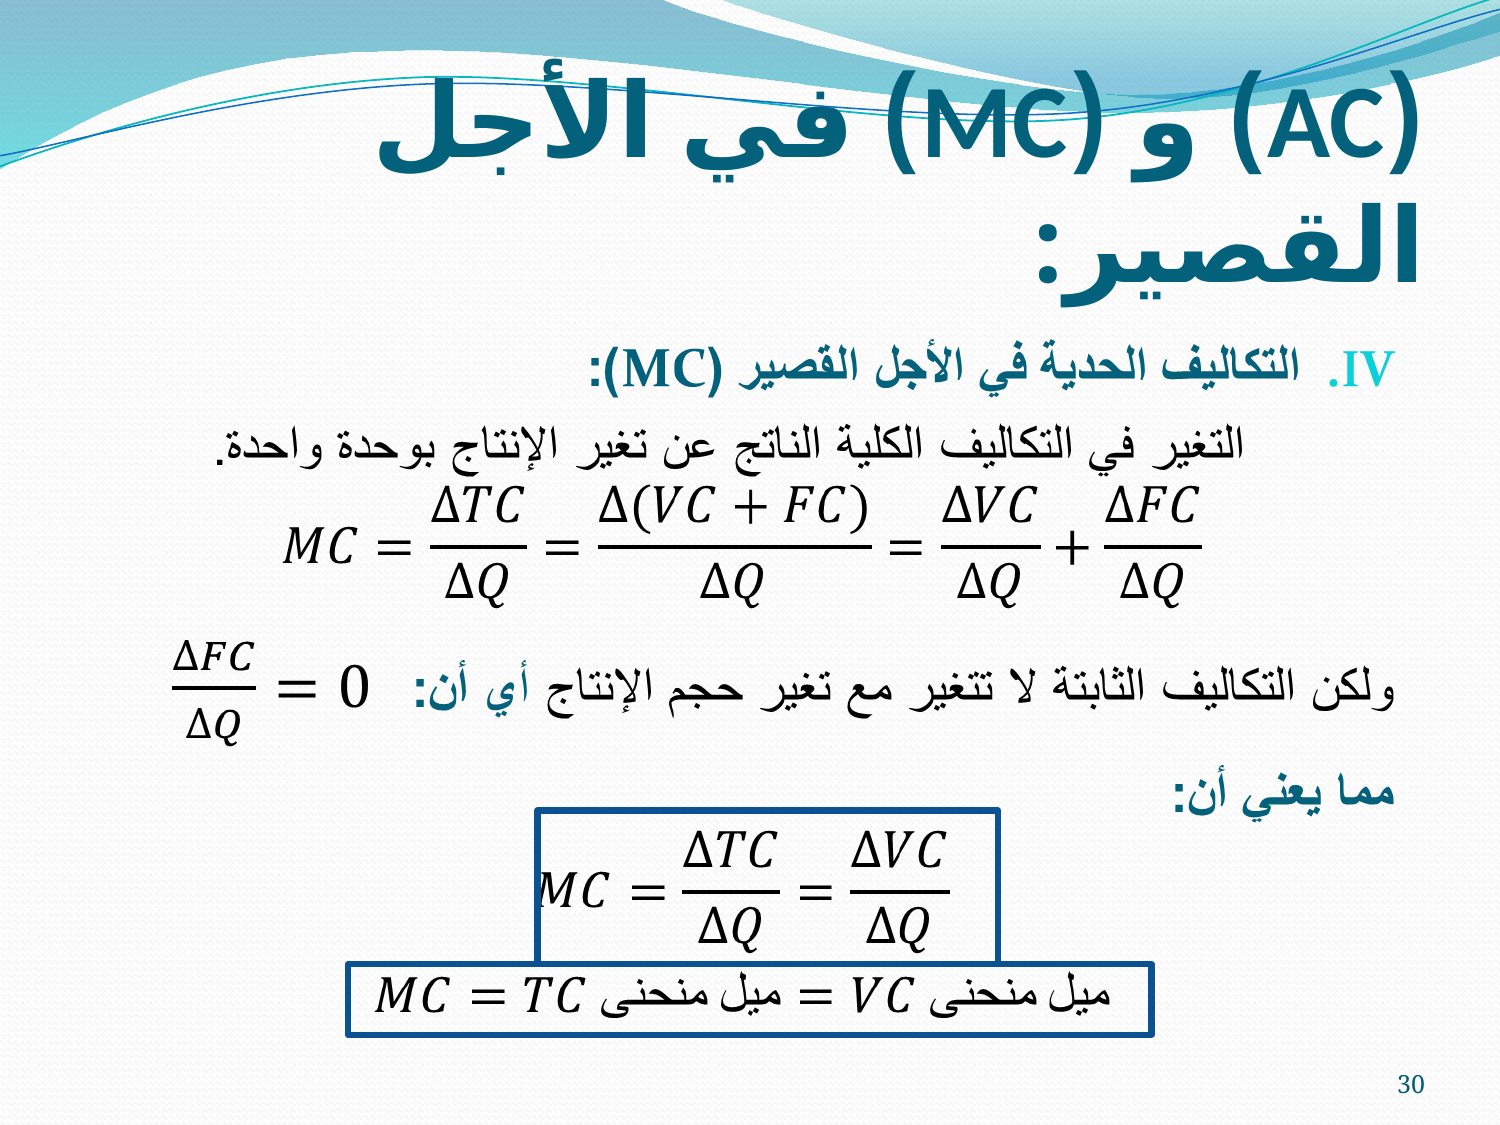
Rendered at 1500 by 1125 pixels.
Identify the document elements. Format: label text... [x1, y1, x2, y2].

title (AC) و (MC) في الأجل القصير: [75, 115, 1425, 303]
text_box [346, 962, 1154, 1037]
text_box [535, 808, 1000, 962]
list [75, 317, 1425, 1071]
slide_number 30 [1299, 1042, 1425, 1103]
